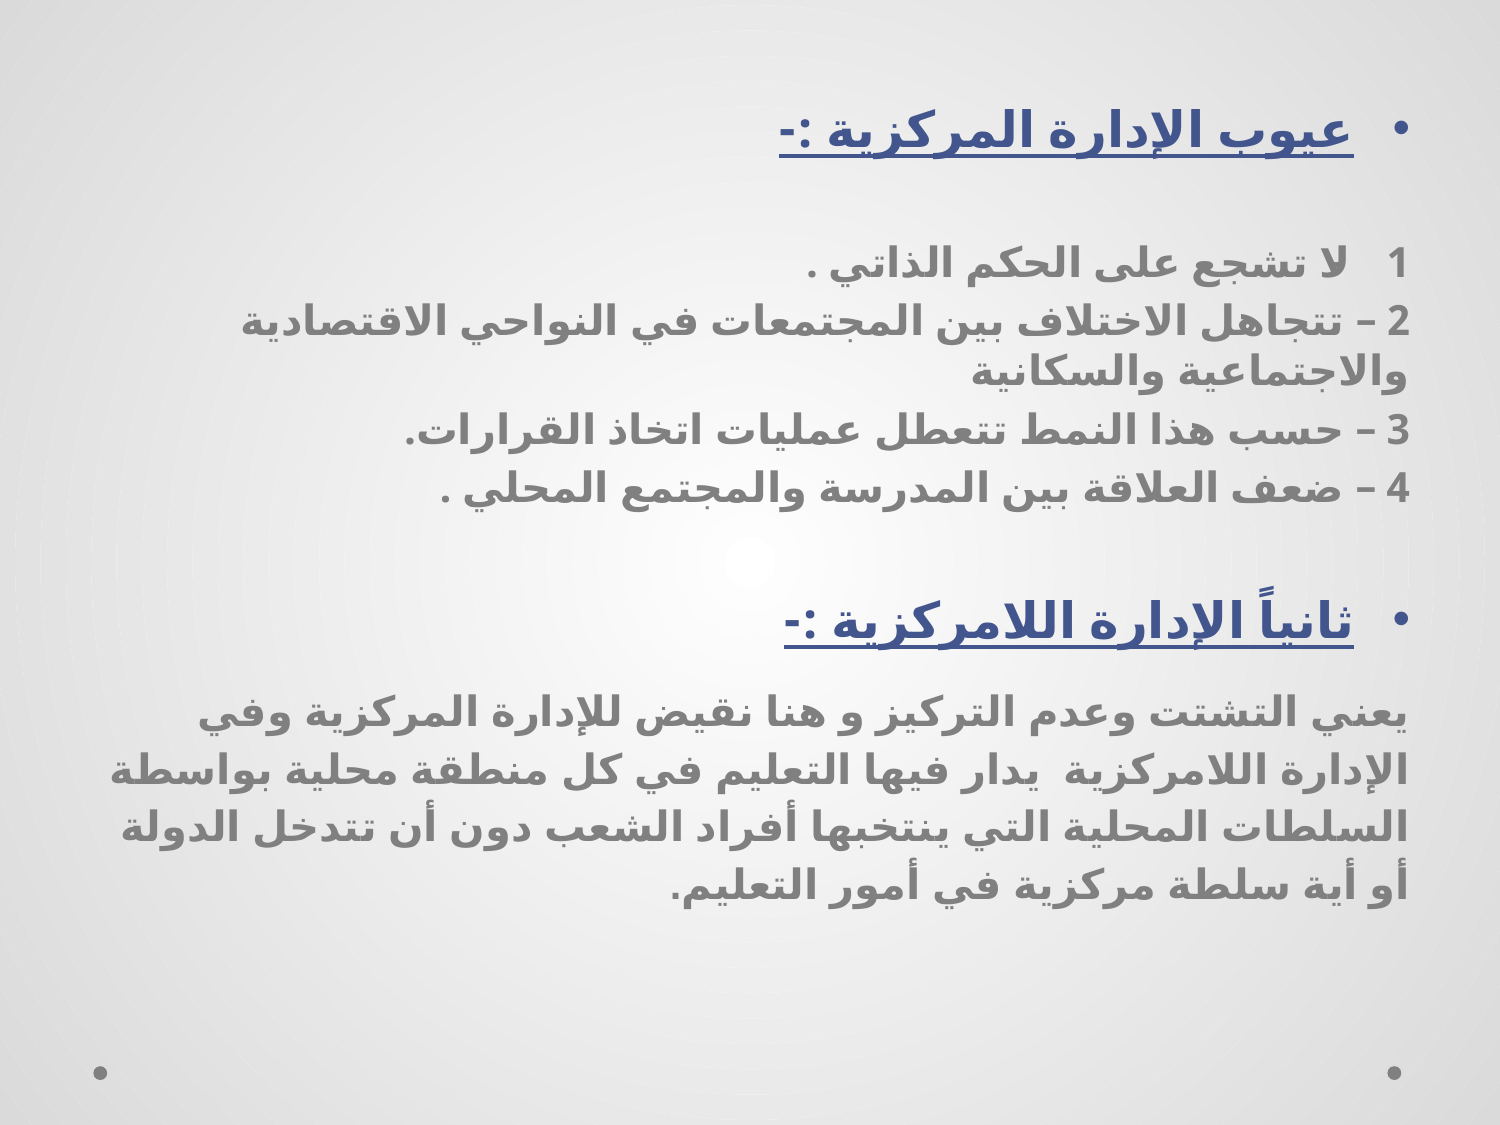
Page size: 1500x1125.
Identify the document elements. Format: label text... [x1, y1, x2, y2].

list عيوب الإدارة المركزية :- 1 - لا تشجع على الحكم الذاتي . 2 – تتجاهل الاختلاف بين المجتمعات في النواحي الاقتصادية والاجتماعية والسكانية 3 – حسب هذا النمط تتعطل عمليات اتخاذ القرارات. 4 – ضعف العلاقة بين المدرسة والمجتمع المحلي . ثانياً الإدارة اللامركزية :- يعني التشتت وعدم التركيز و هنا نقيض للإدارة المركزية وفي الإدارة اللامركزية يدار فيها التعليم في كل منطقة محلية بواسطة السلطات المحلية التي ينتخبها أفراد الشعب دون أن تتدخل الدولة أو أية سلطة مركزية في أمور التعليم. [75, 90, 1425, 1005]
